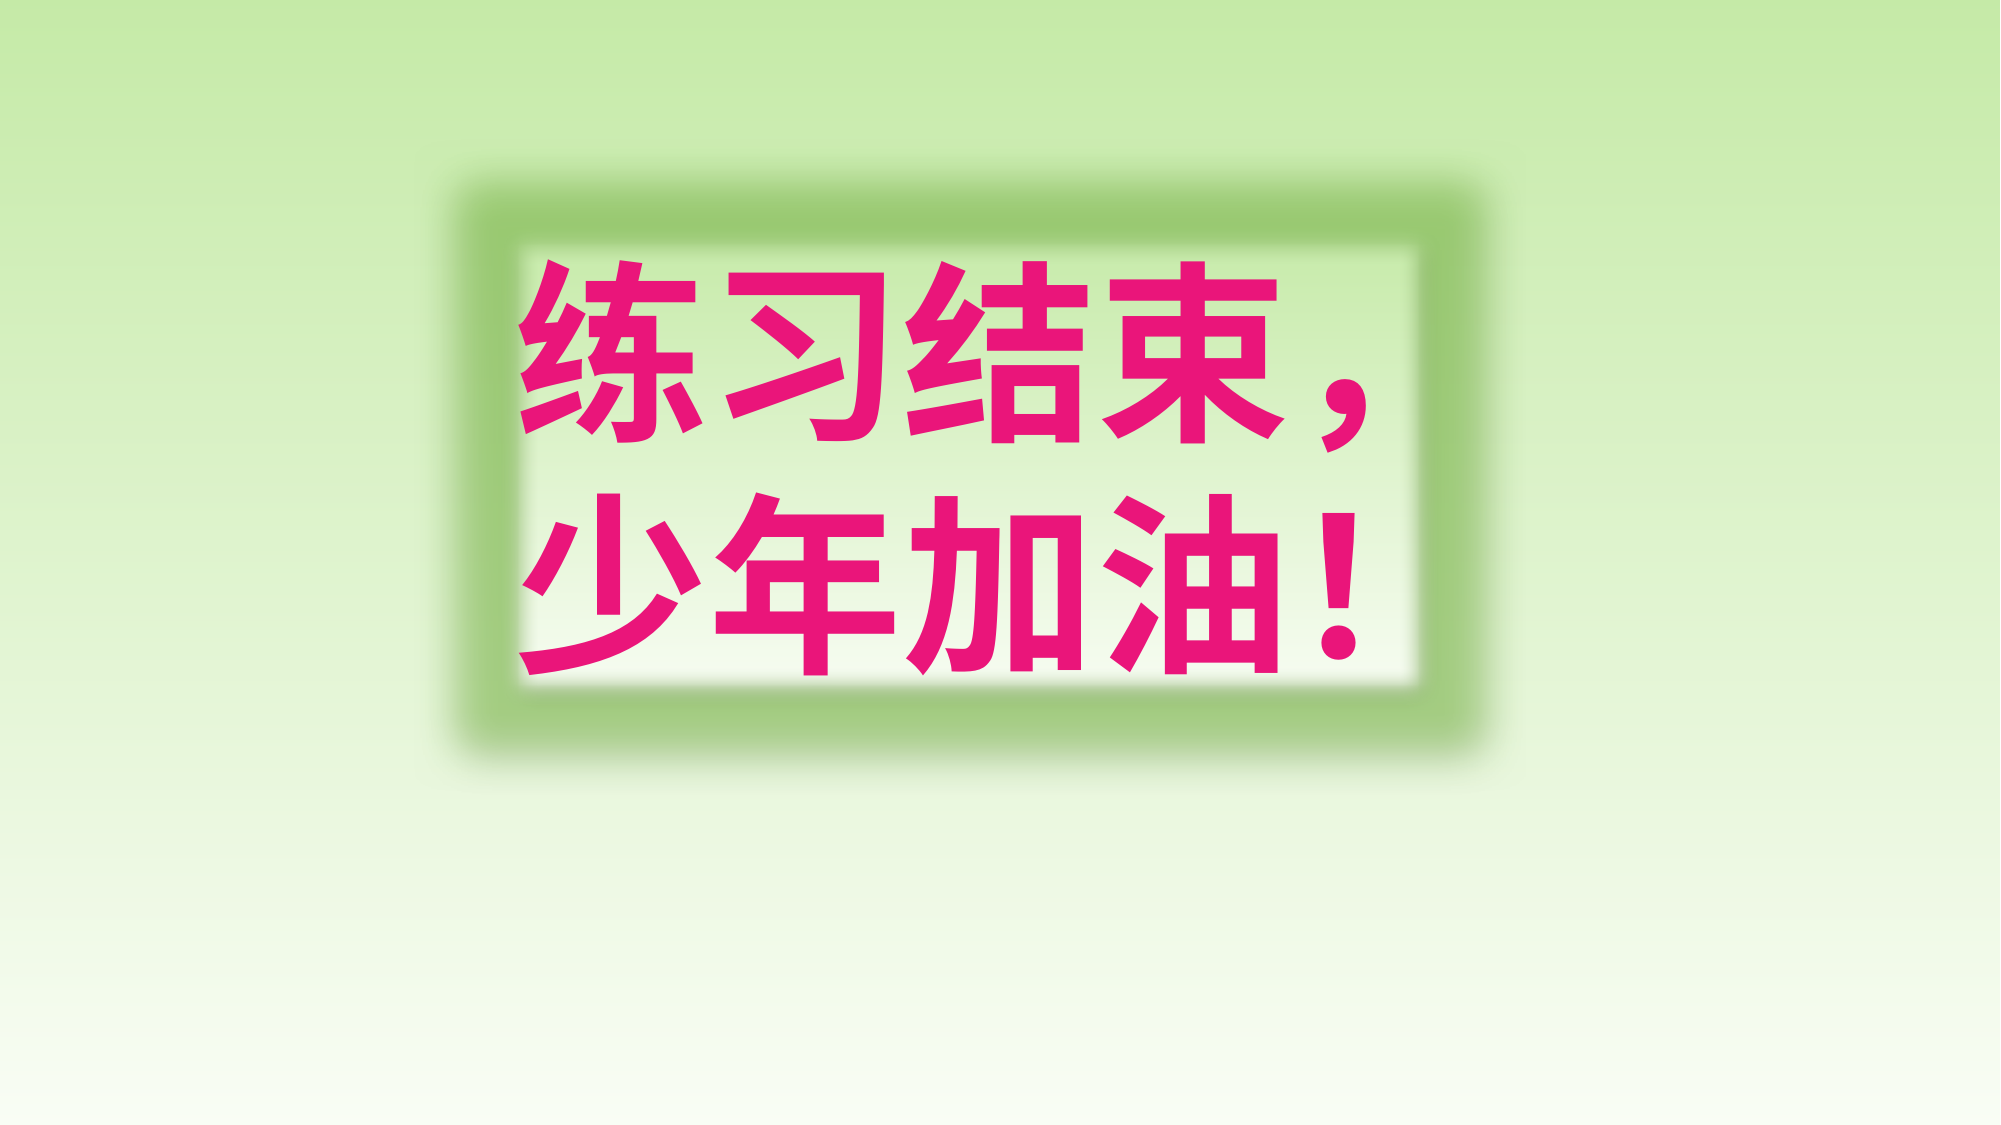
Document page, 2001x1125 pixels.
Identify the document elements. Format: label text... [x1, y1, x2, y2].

text_box 练习结束， 少年加油！ [534, 259, 1405, 673]
